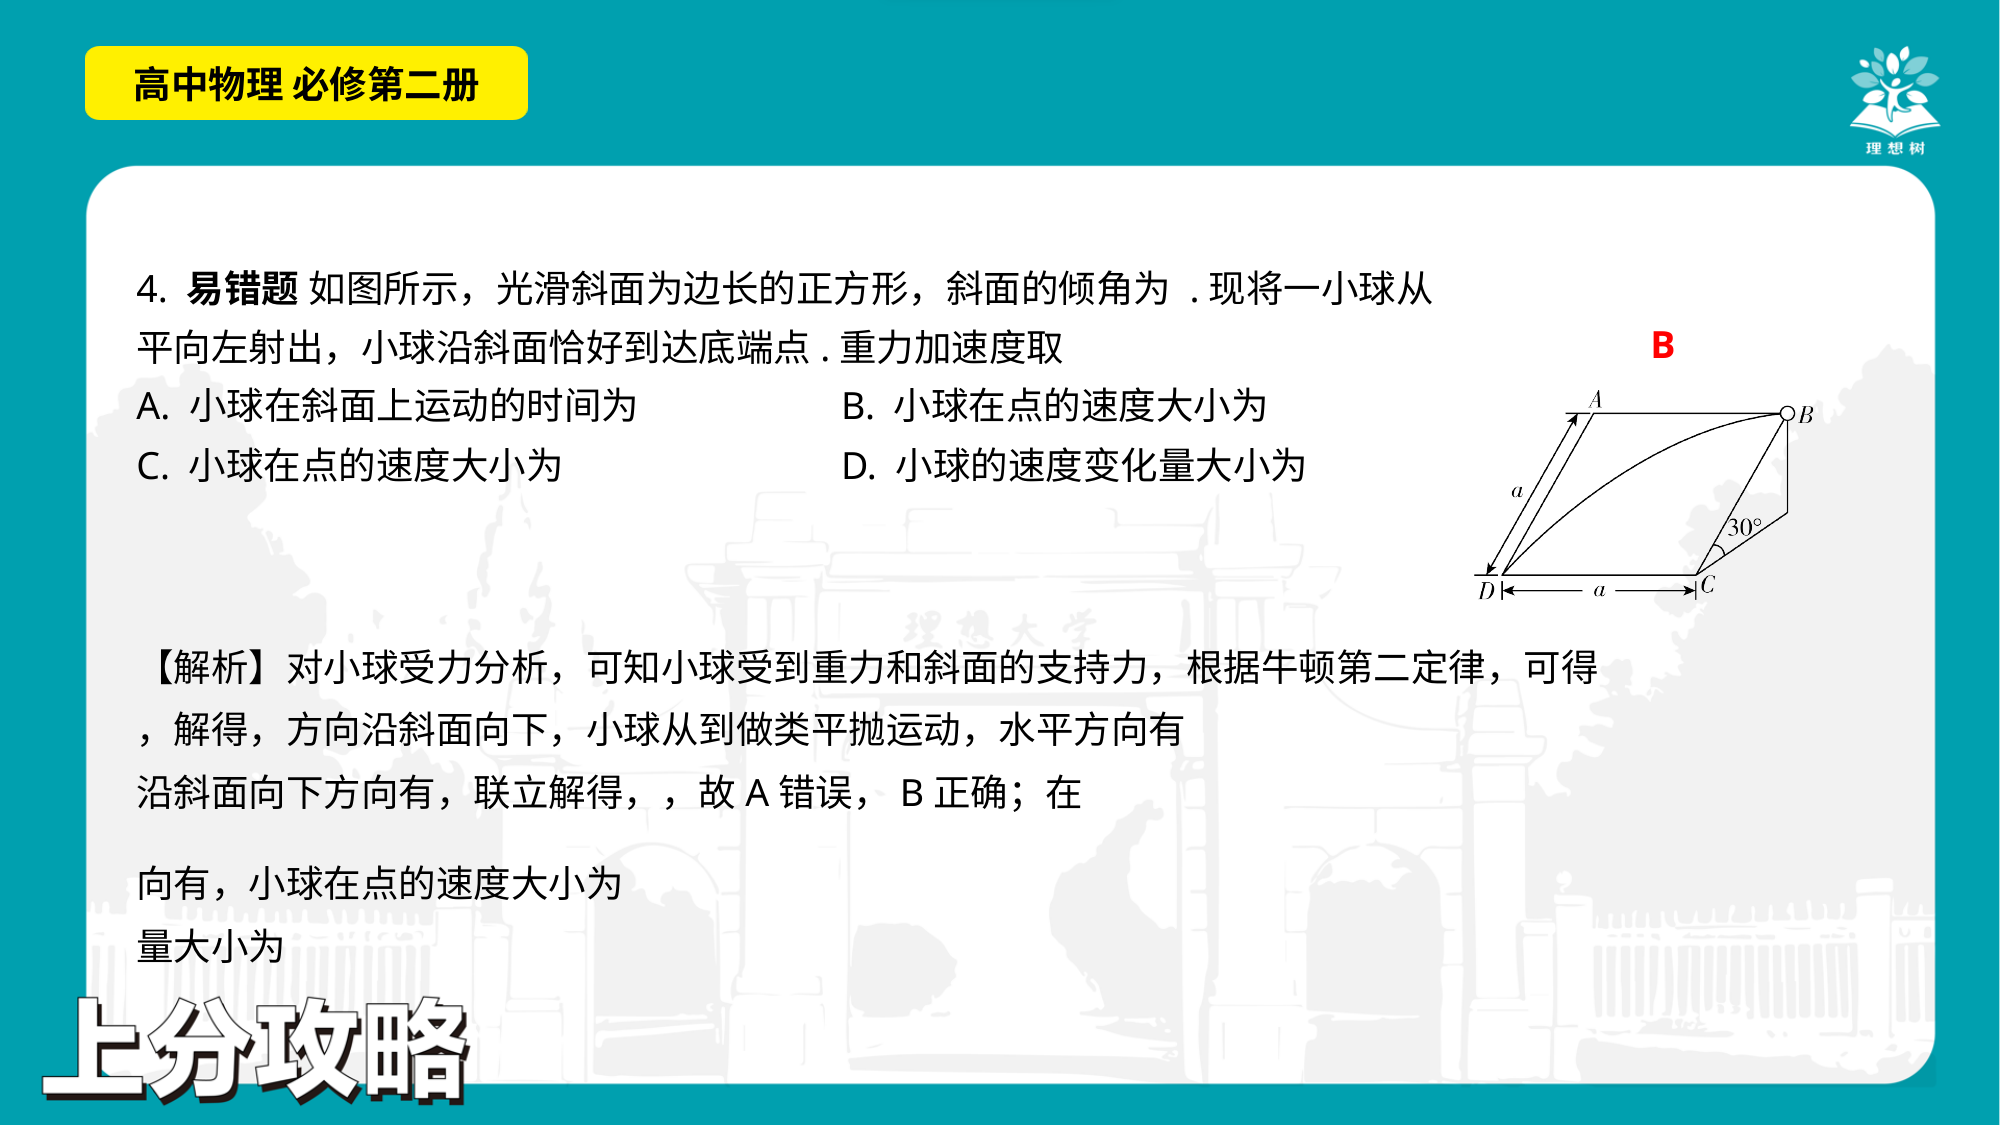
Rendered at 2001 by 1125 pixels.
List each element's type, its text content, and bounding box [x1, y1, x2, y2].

text_box B [1635, 307, 1691, 361]
picture [0, 0, 2000, 1125]
